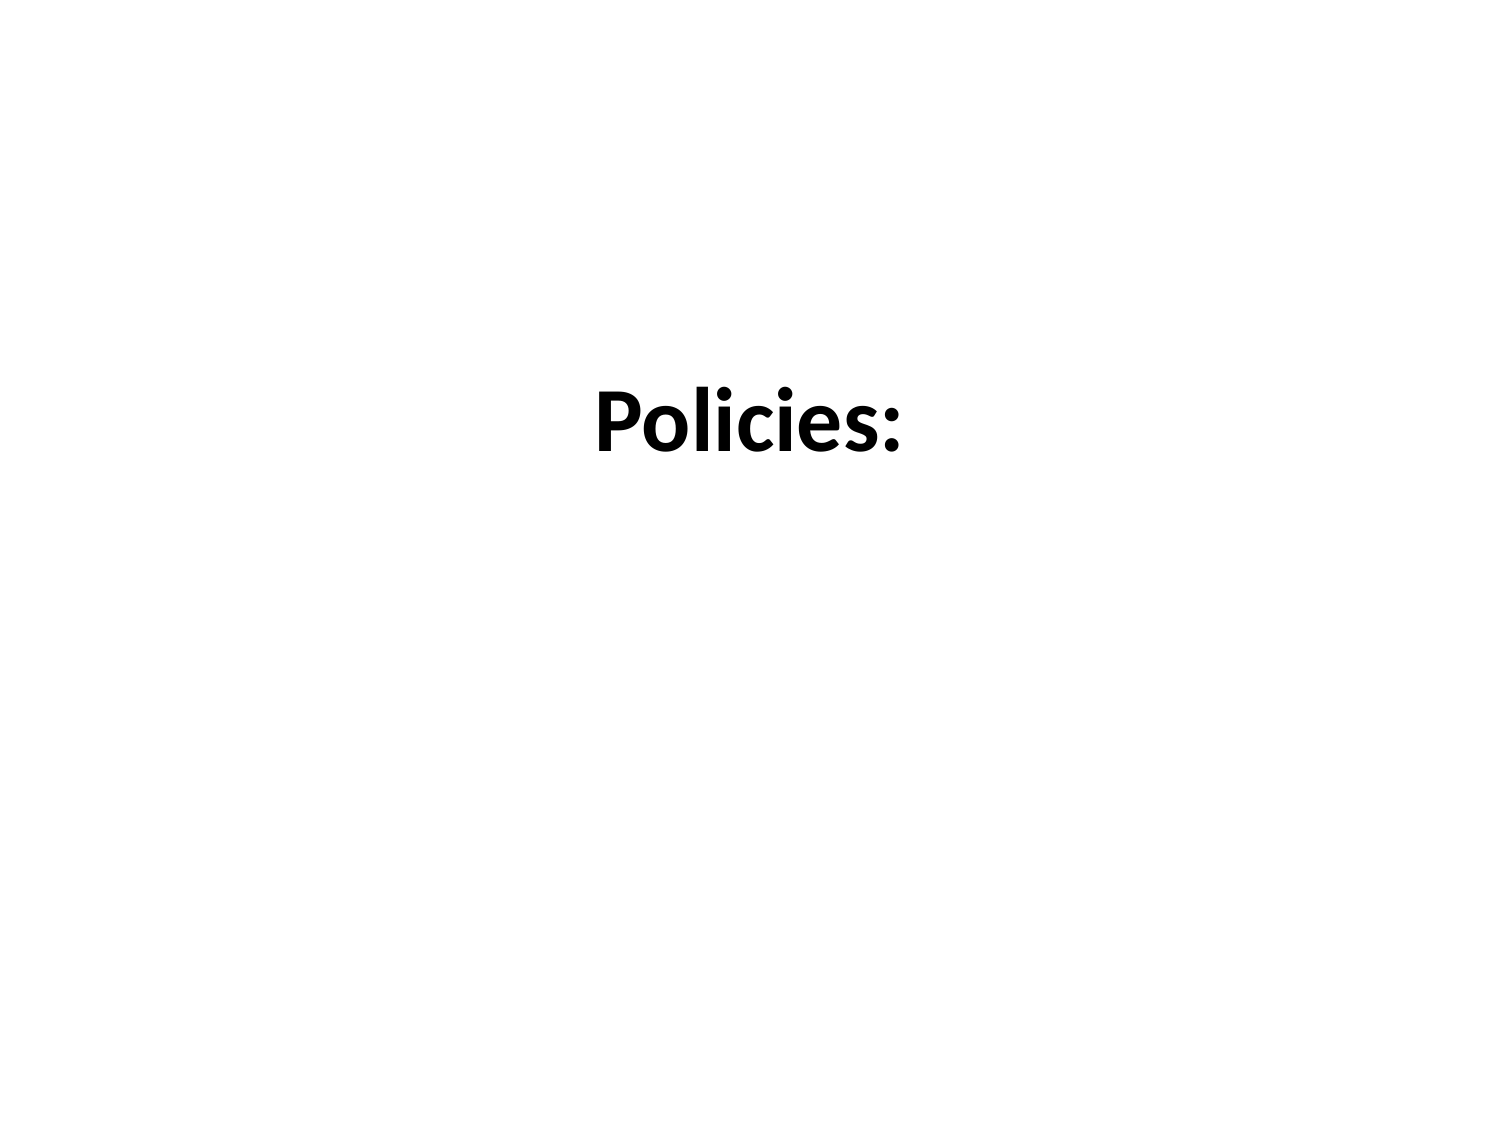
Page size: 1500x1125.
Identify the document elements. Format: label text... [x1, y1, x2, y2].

title Policies: [112, 349, 1388, 591]
